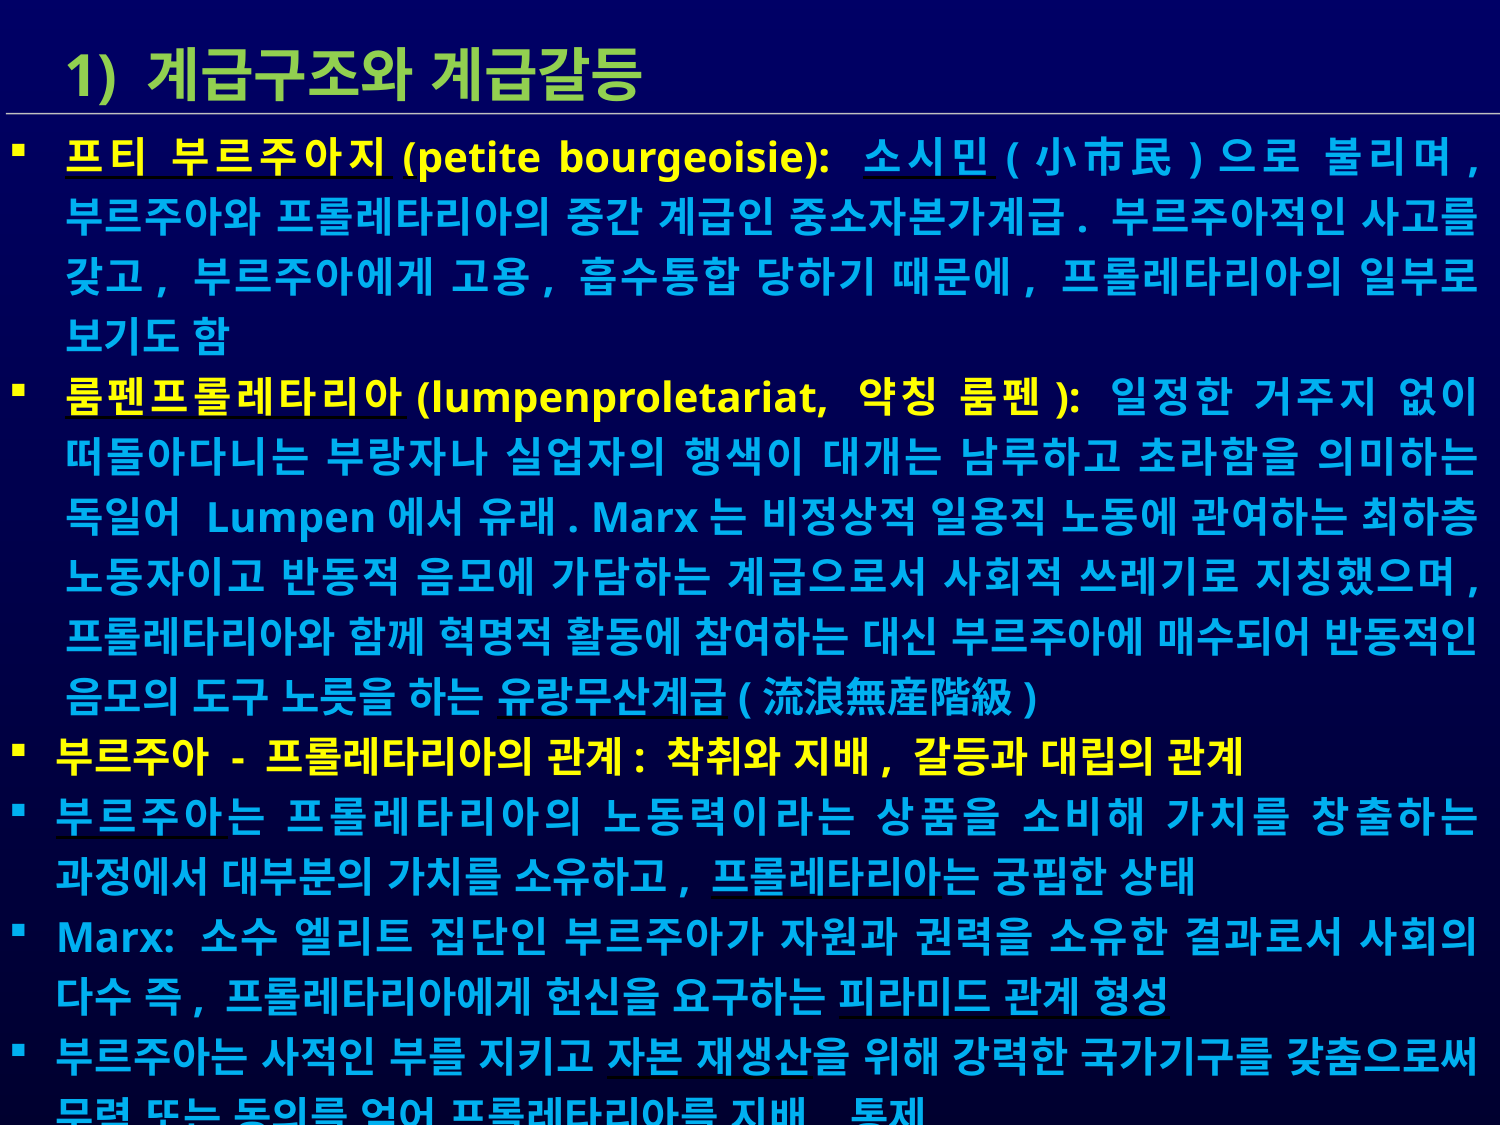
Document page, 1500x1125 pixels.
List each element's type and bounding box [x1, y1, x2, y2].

text_box [0, 30, 1500, 1093]
